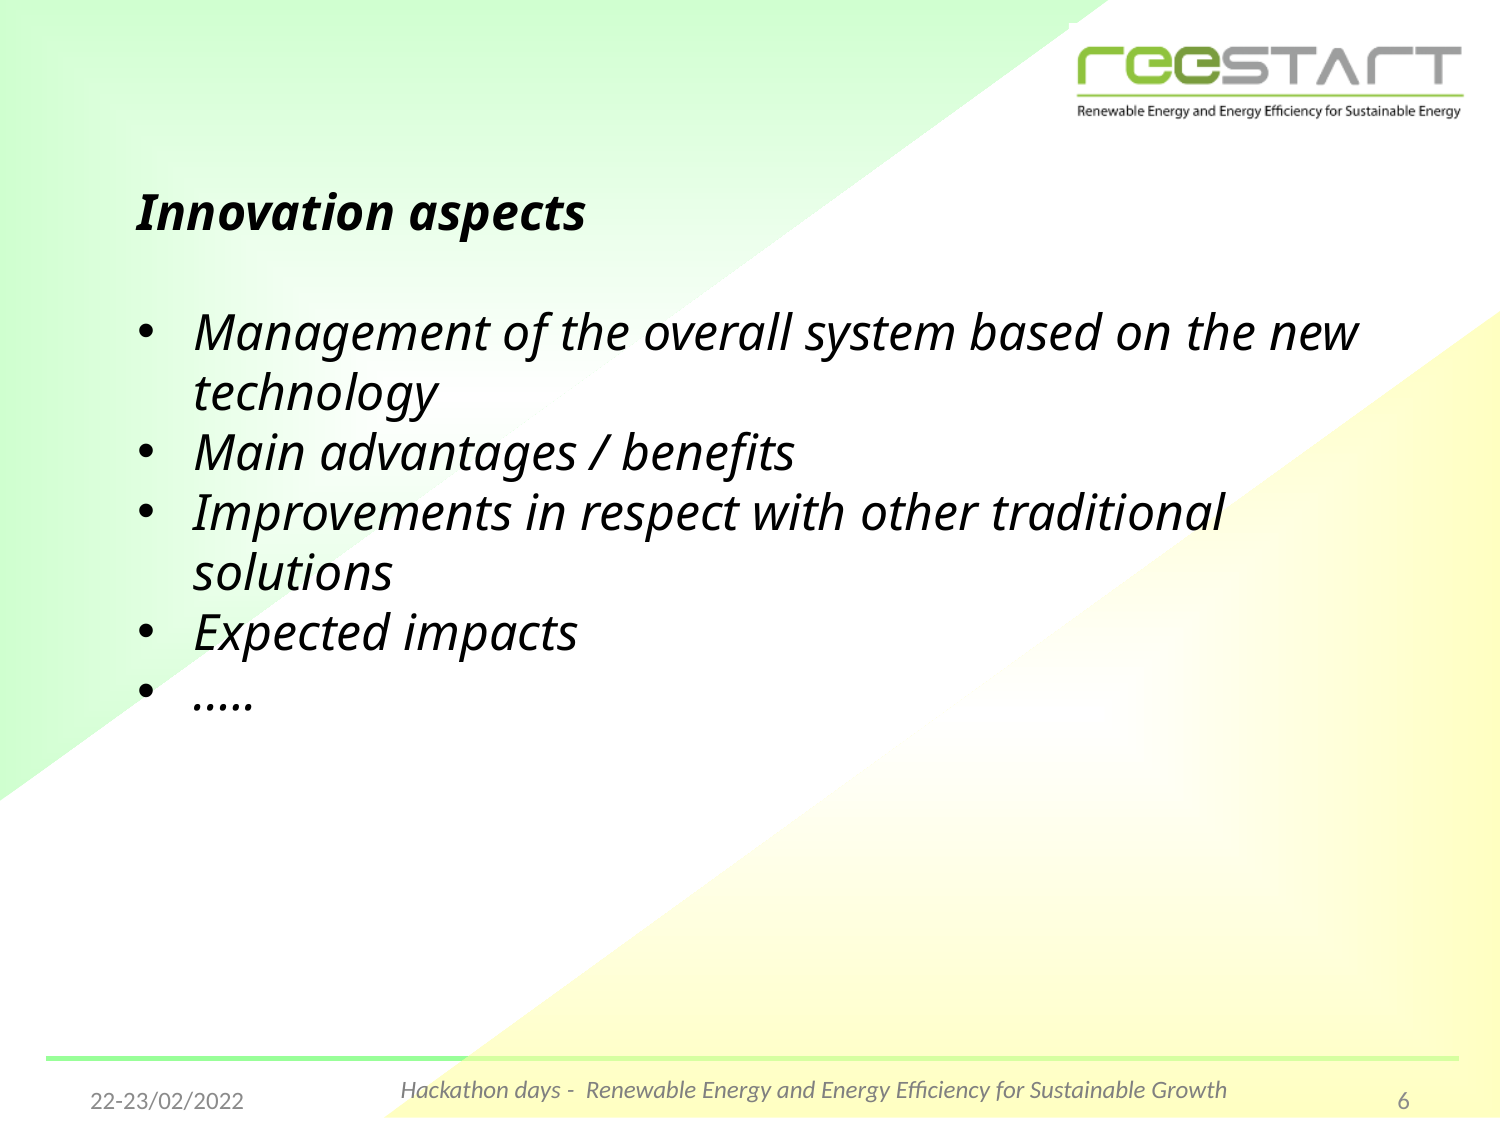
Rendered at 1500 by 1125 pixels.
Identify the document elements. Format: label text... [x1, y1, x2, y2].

footer Hackathon days - Renewable Energy and Energy Efficiency for Sustainable Growth [301, 1058, 1329, 1119]
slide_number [75, 1069, 302, 1125]
text_box Innovation aspects Management of the overall system based on the new technology Main advantages / benefits Improvements in respect with other traditional solutions Expected impacts .…. [122, 172, 1423, 848]
slide_number 6 [1352, 1069, 1425, 1125]
